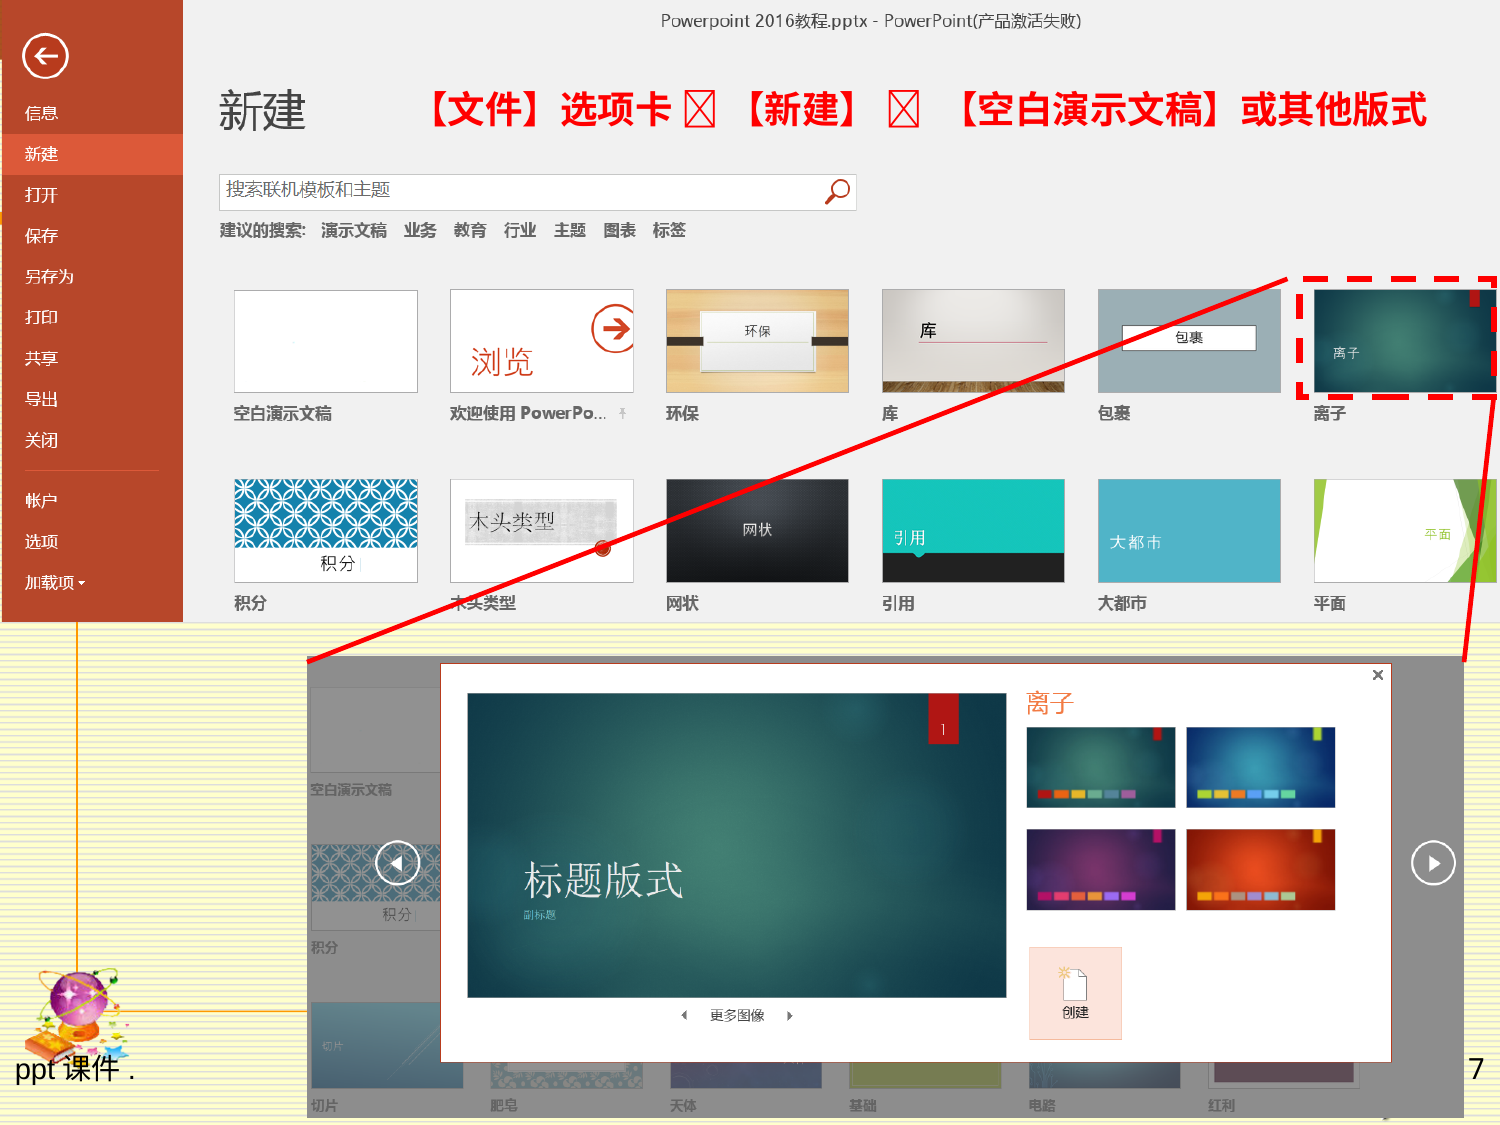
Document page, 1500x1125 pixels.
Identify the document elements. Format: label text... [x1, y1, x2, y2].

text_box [306, 278, 1288, 663]
footer ppt课件. [0, 1042, 306, 1103]
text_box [1464, 397, 1494, 663]
picture [0, 0, 1500, 1125]
slide_number 7 [1464, 1042, 1500, 1103]
